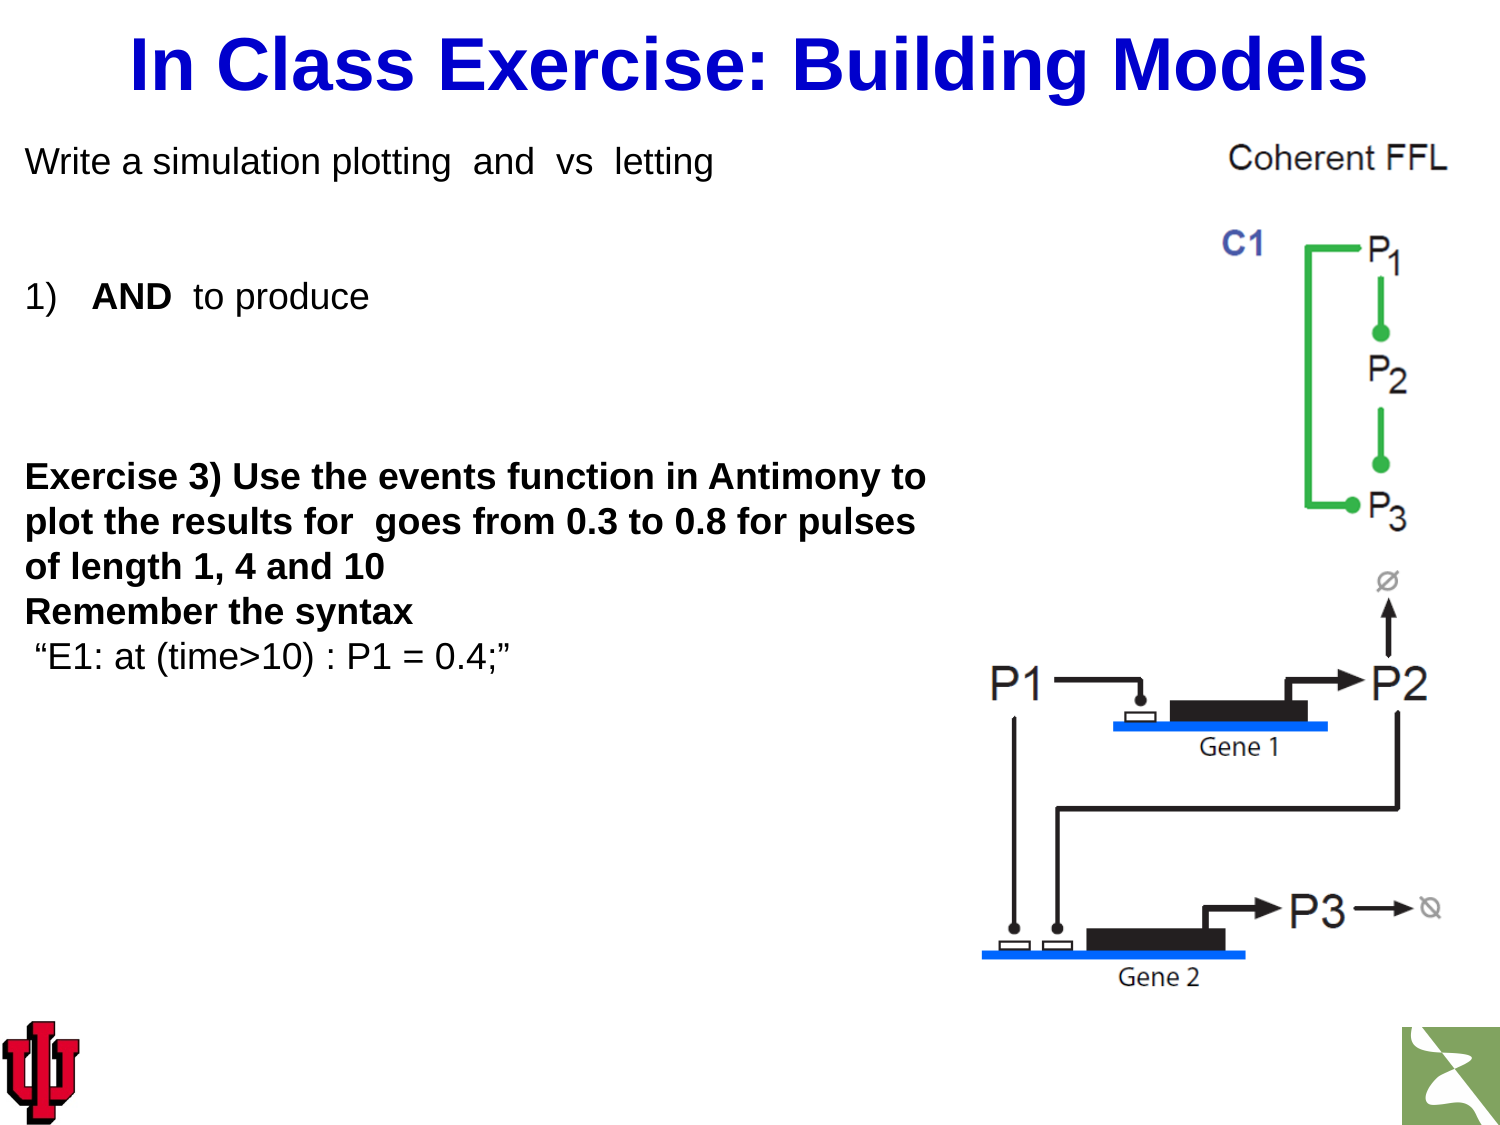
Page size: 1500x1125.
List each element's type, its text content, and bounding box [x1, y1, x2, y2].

picture [1204, 129, 1488, 555]
picture [1402, 1027, 1500, 1125]
picture [863, 557, 1500, 1025]
title In Class Exercise: Building Models [0, 0, 1500, 130]
picture [0, 1020, 80, 1125]
text_box [12, 558, 861, 753]
